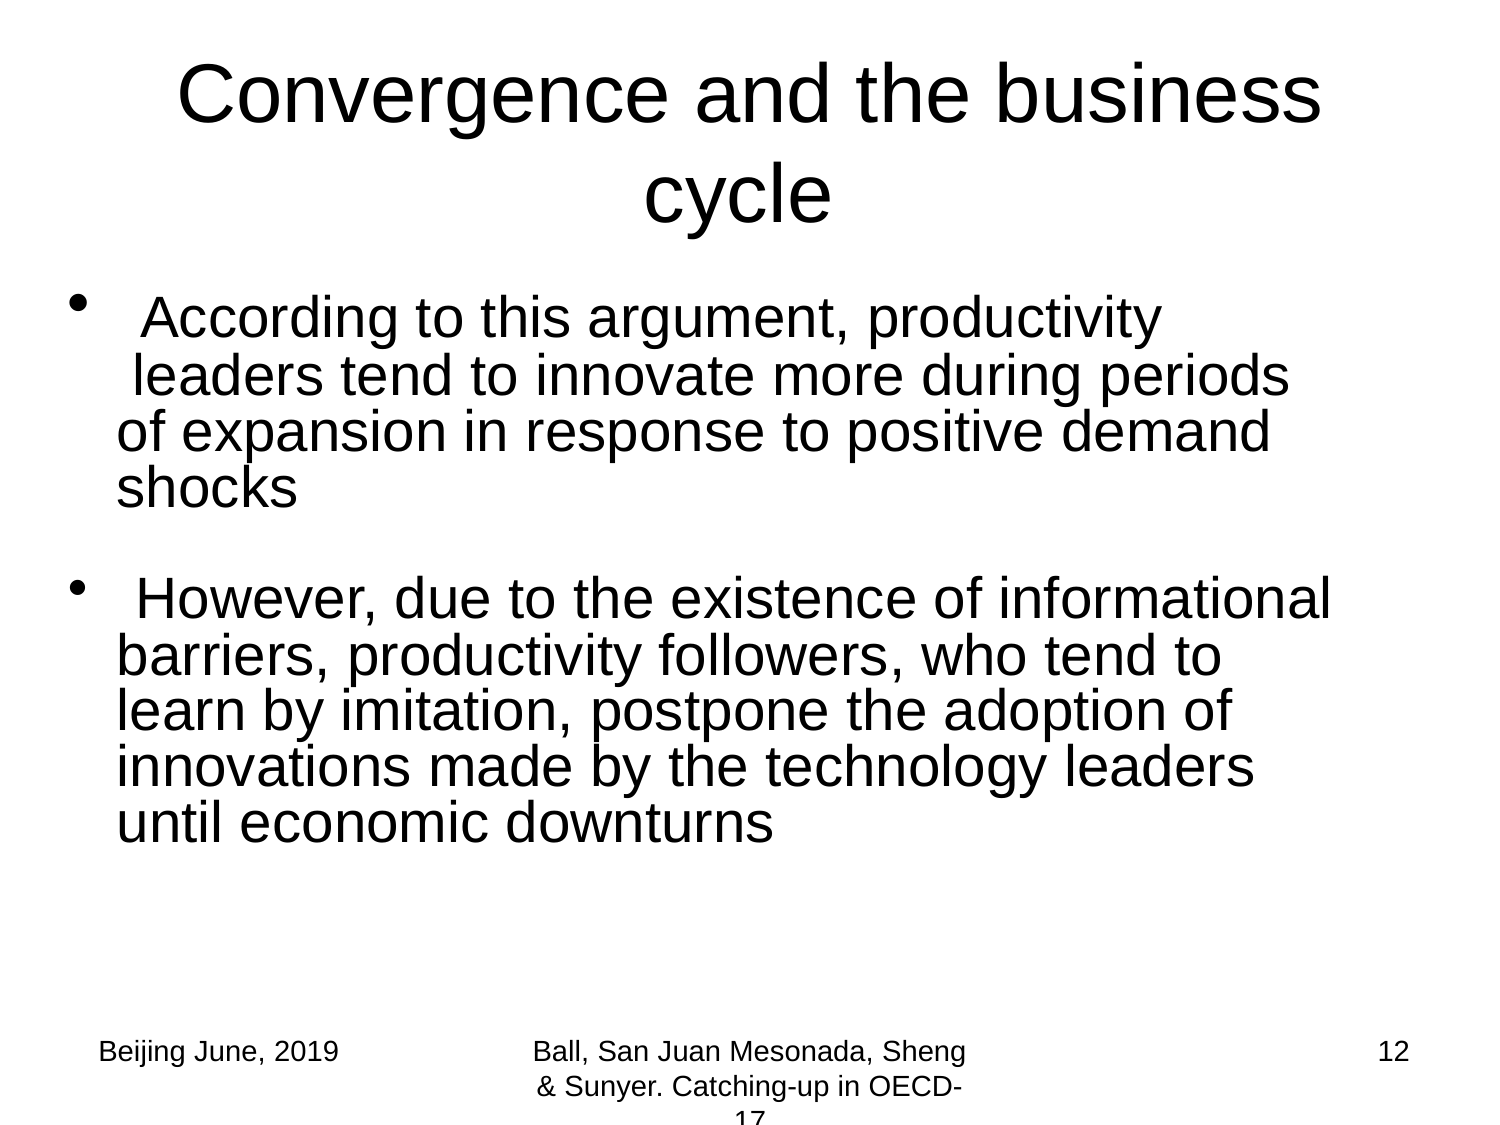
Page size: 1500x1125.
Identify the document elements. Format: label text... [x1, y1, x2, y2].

slide_number 12 [1074, 1024, 1426, 1103]
footer Ball, San Juan Mesonada, Sheng & Sunyer. Catching-up in OECD-17 [512, 1024, 988, 1103]
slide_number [74, 1024, 426, 1103]
title Convergence and the business cycle [75, 45, 1425, 233]
text_box According to this argument, productivity leaders tend to innovate more during periods of expansion in response to positive demand shocks However, due to the existence of informational barriers, productivity followers, who tend to learn by imitation, postpone the adoption of innovations made by the technology leaders until economic downturns [53, 278, 1365, 862]
